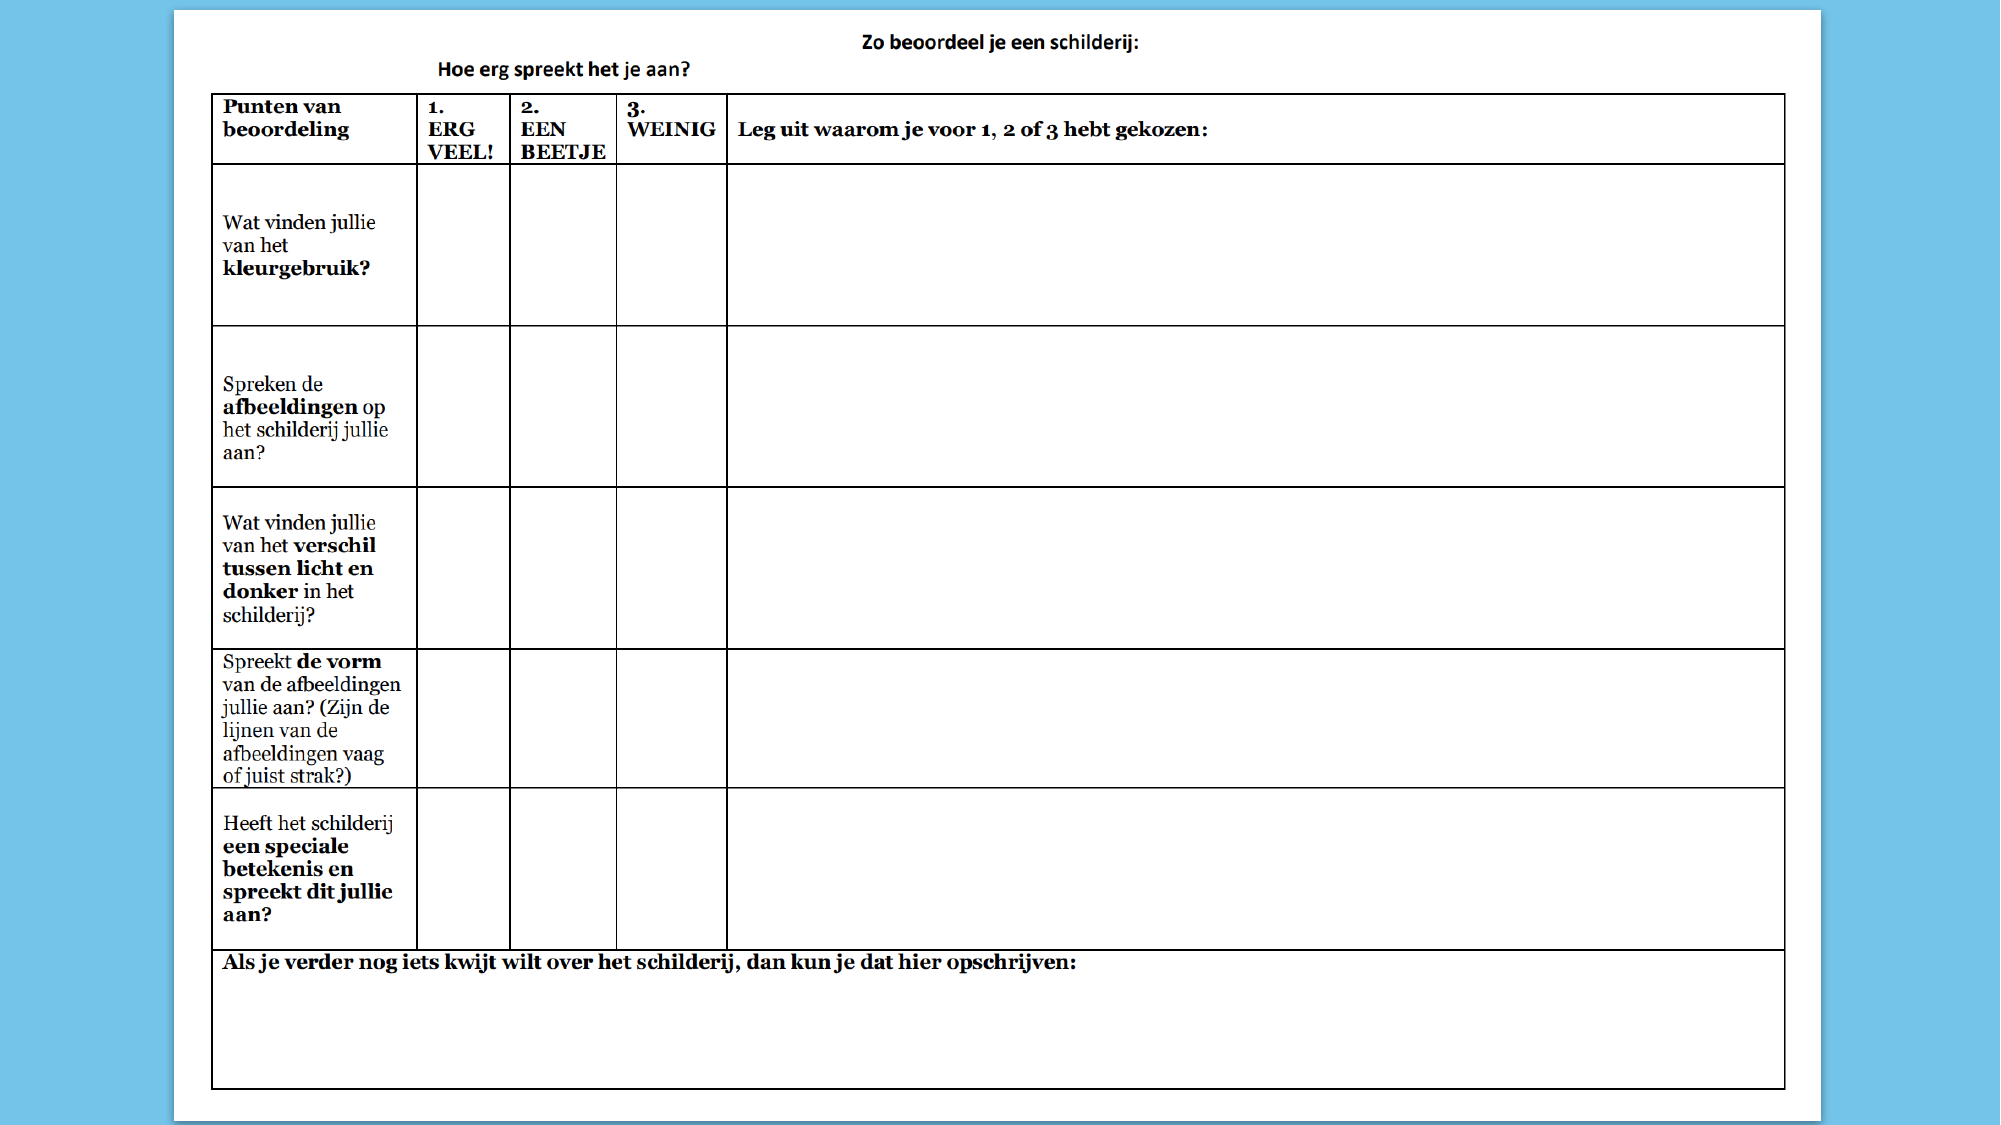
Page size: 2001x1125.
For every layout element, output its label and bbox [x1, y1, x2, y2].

picture [187, 23, 1807, 1108]
